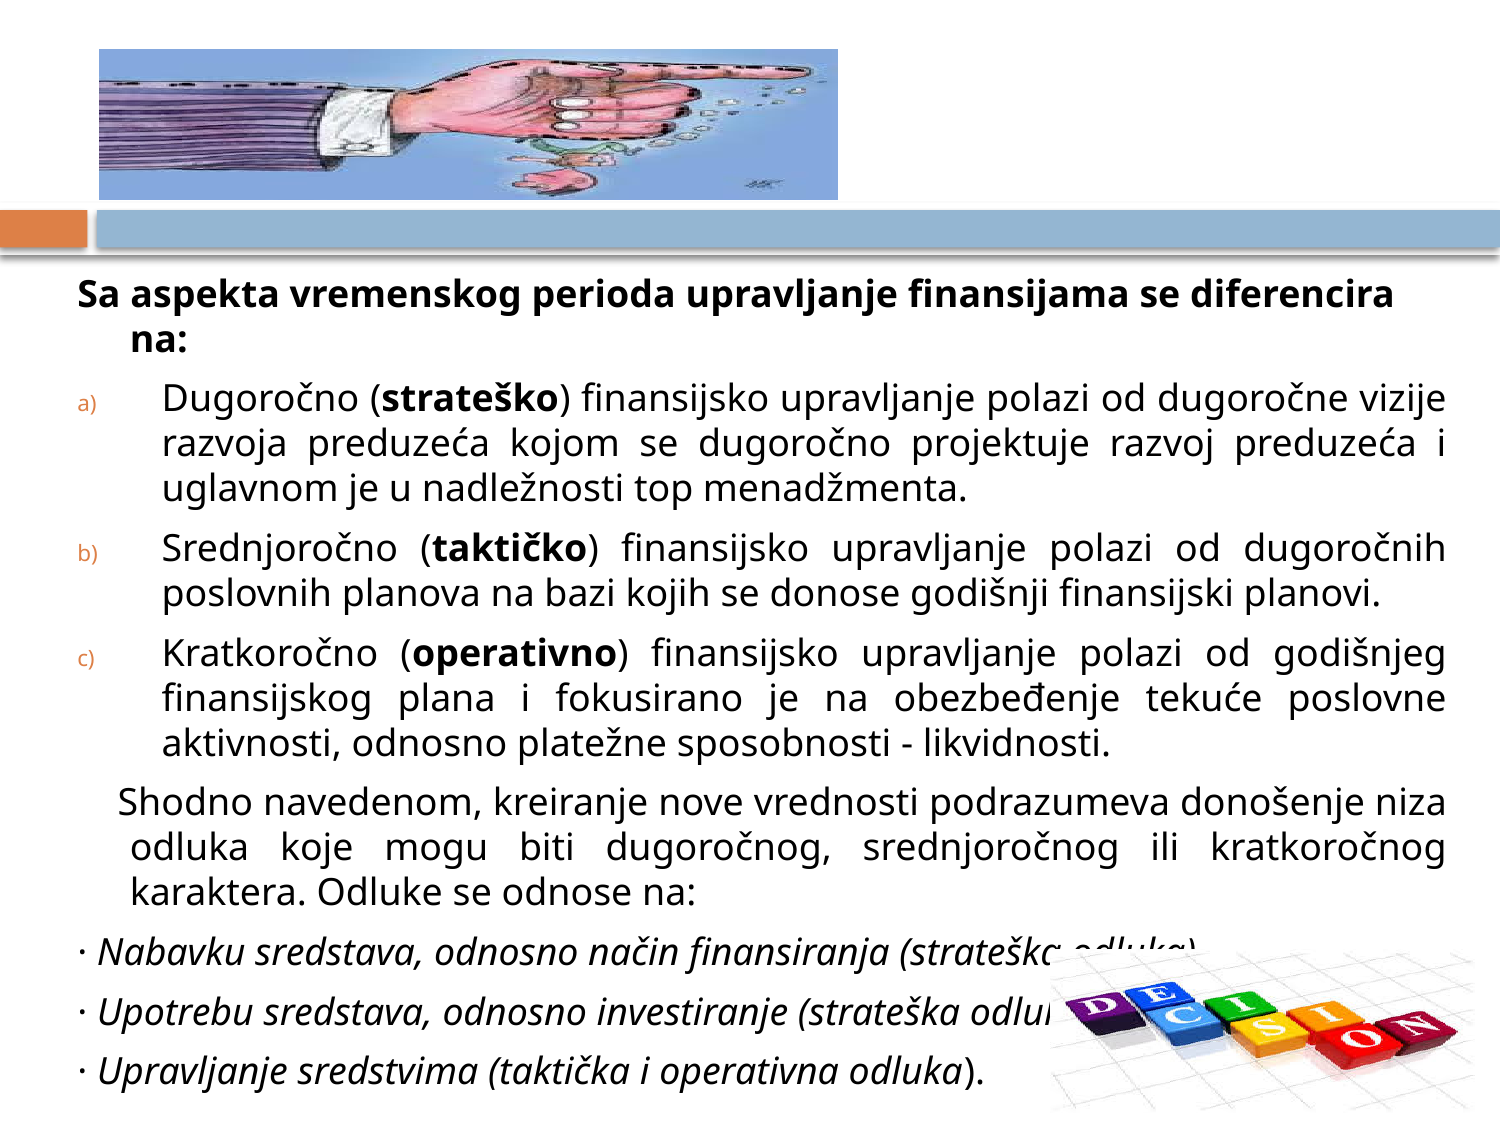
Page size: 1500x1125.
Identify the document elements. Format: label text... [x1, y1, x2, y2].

list Sa aspekta vremenskog perioda upravljanje finansijama se diferencira na: Dugoročno (strateško) finansijsko upravljanje polazi od dugoročne vizije razvoja preduzeća kojom se dugoročno projektuje razvoj preduzeća i uglavnom je u nadležnosti top menadžmenta. Srednjoročno (taktičko) finansijsko upravljanje polazi od dugoročnih poslovnih planova na bazi kojih se donose godišnji finansijski planovi. Kratkoročno (operativno) finansijsko upravljanje polazi od godišnjeg finansijskog plana i fokusirano je na obezbeđenje tekuće poslovne aktivnosti, odnosno platežne sposobnosti - likvidnosti. Shodno navedenom, kreiranje nove vrednosti podrazumeva donošenje niza odluka koje mogu biti dugoročnog, srednjoročnog ili kratkoročnog karaktera. Odluke se odnose na: · Nabavku sredstava, odnosno način finansiranja (strateška odluka), · Upotrebu sredstava, odnosno investiranje (strateška odluka), · Upravljanje sredstvima (taktička i operativna odluka). [62, 262, 1463, 1125]
picture [99, 49, 838, 201]
picture [1049, 949, 1476, 1113]
